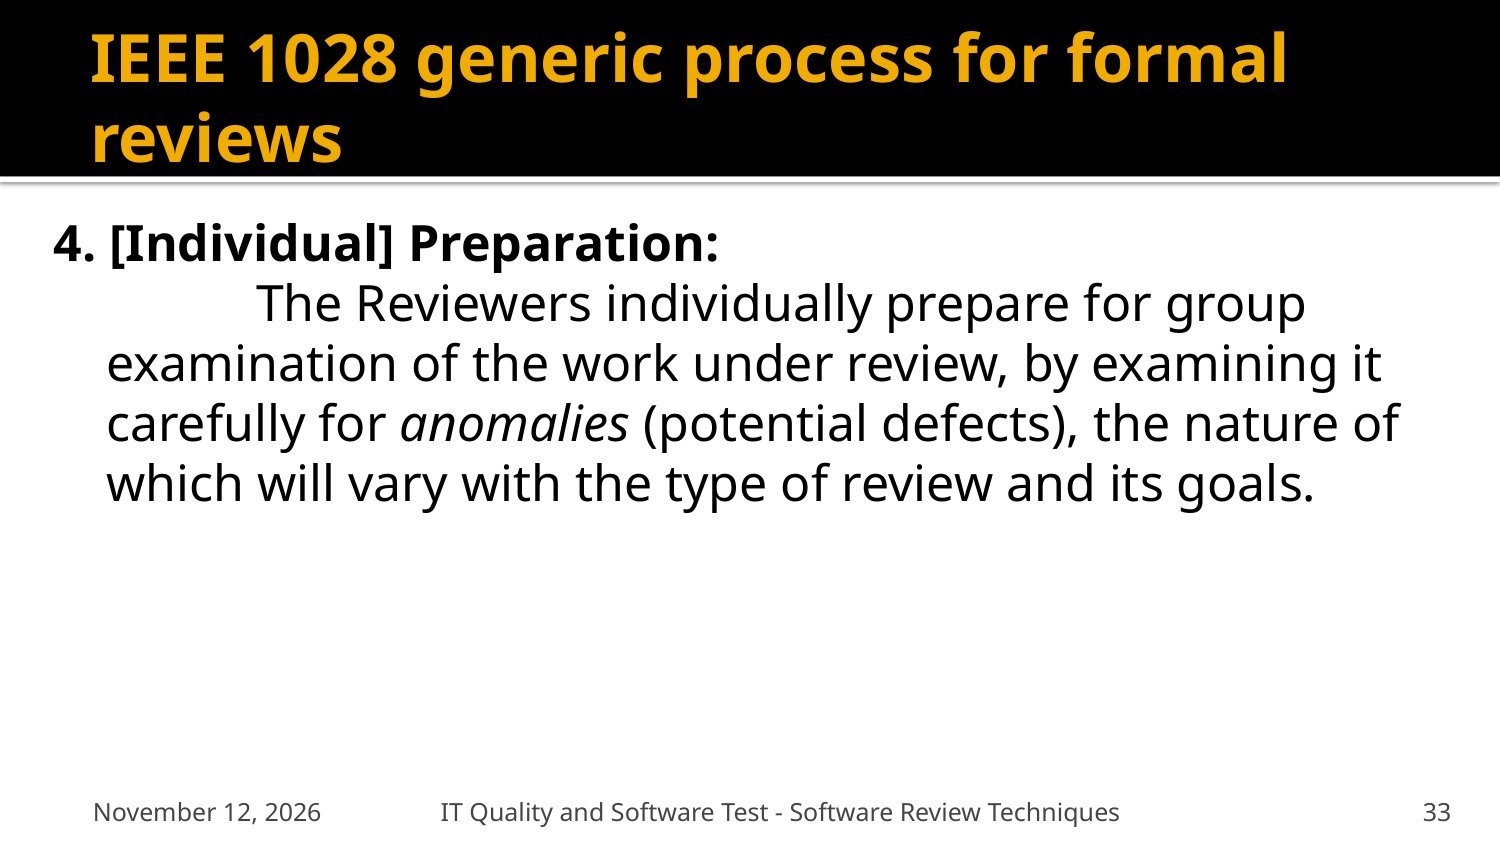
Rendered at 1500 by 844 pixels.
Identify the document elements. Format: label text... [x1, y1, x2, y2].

list 4. [Individual] Preparation: The Reviewers individually prepare for group examination of the work under review, by examining it carefully for anomalies (potential defects), the nature of which will vary with the type of review and its goals. [24, 196, 1475, 822]
footer IT Quality and Software Test - Software Review Techniques [433, 796, 1337, 831]
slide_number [75, 796, 425, 831]
slide_number 33 [1345, 796, 1467, 831]
title IEEE 1028 generic process for formal reviews [75, 19, 1425, 174]
